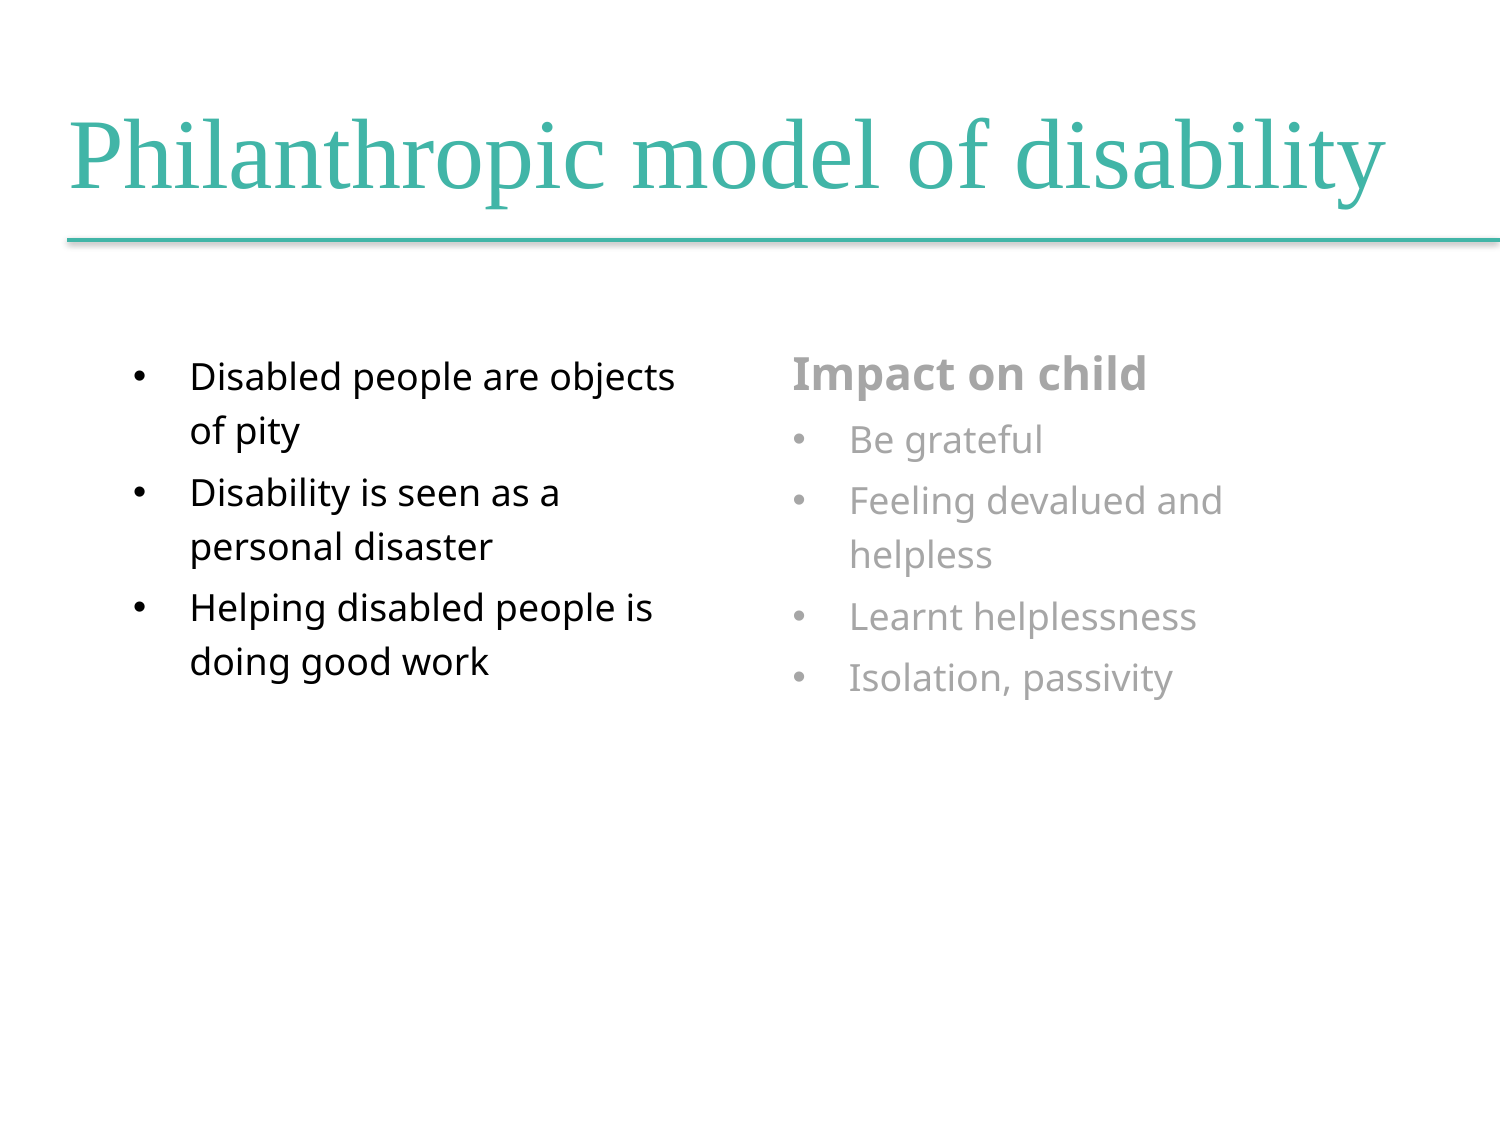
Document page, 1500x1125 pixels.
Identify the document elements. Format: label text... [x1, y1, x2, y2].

list Disabled people are objects of pity Disability is seen as a personal disaster Helping disabled people is doing good work Impact on child Be grateful Feeling devalued and helpless Learnt helplessness Isolation, passivity [118, 336, 1391, 1080]
text_box Philanthropic model of disability [53, 15, 1448, 304]
